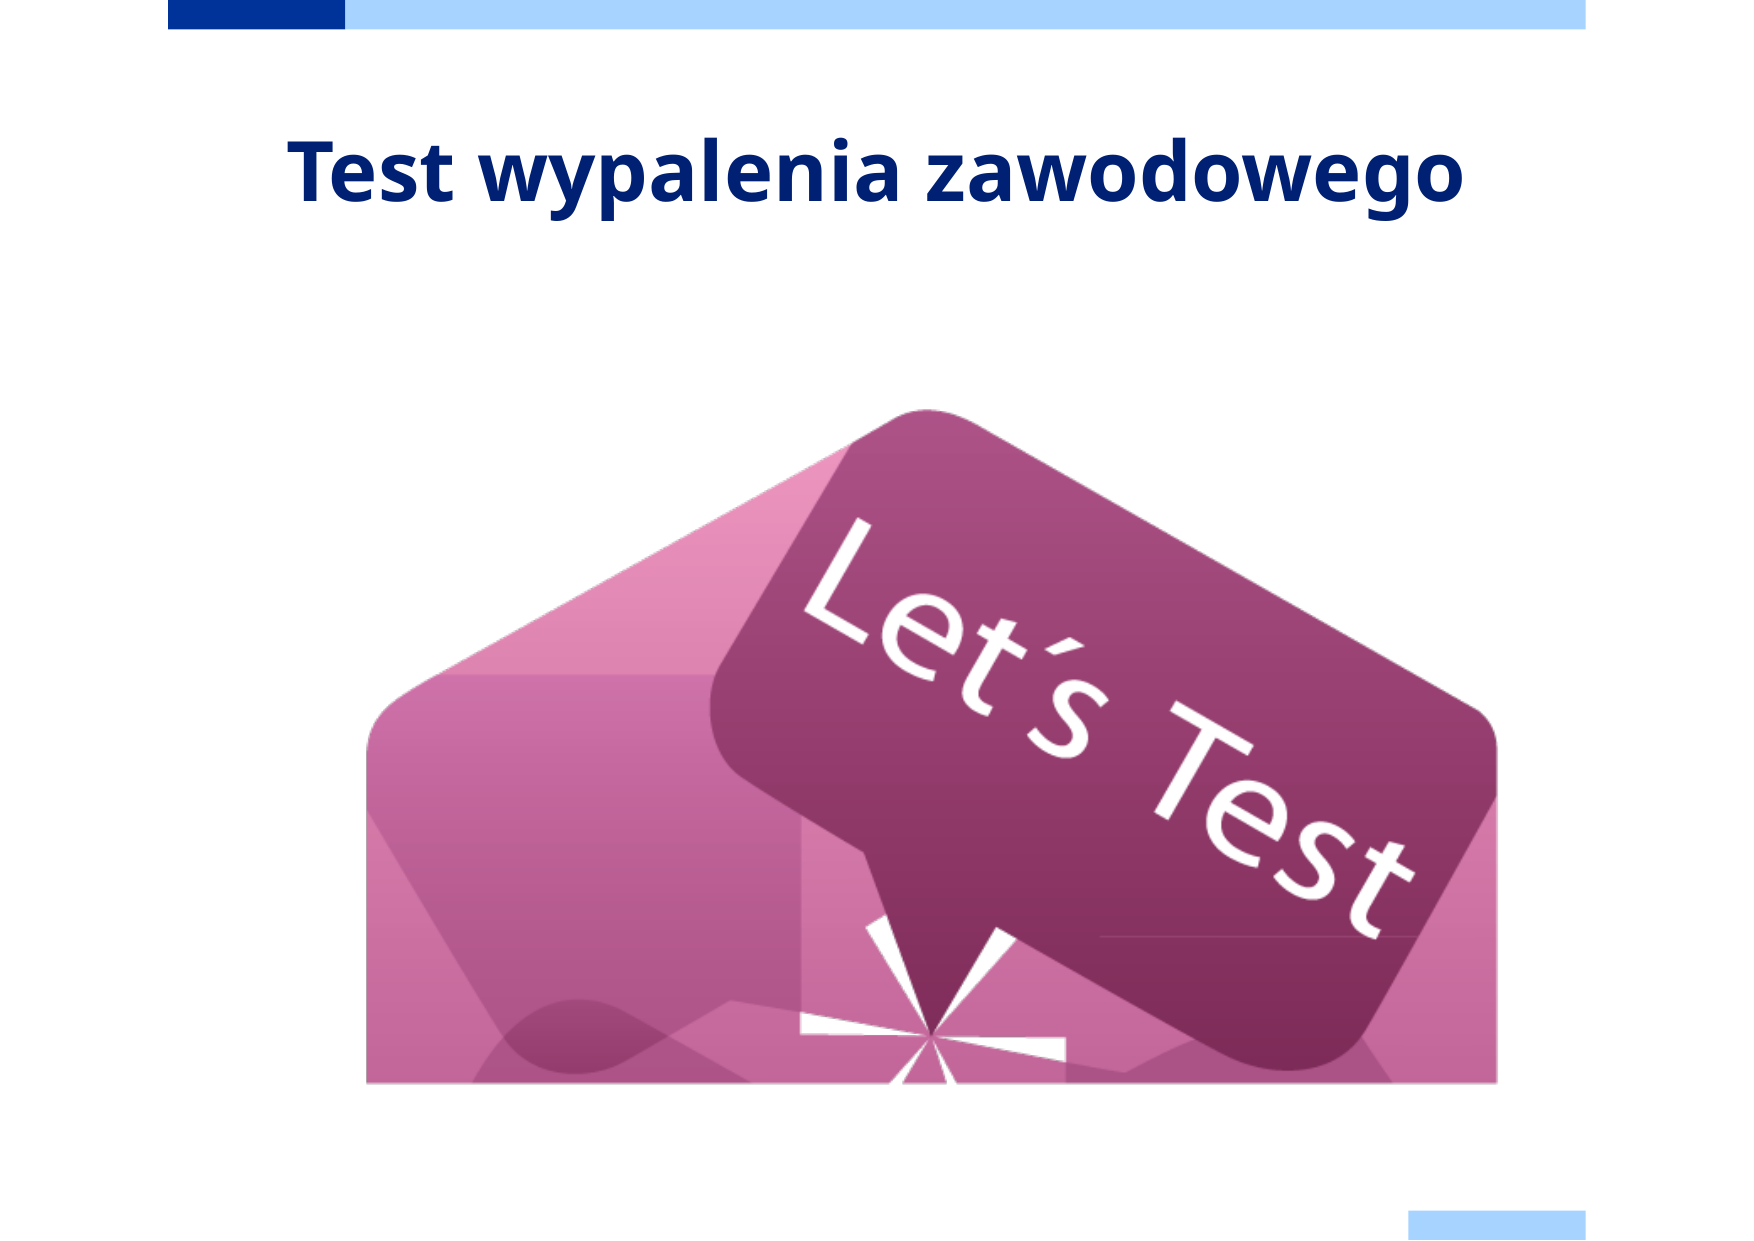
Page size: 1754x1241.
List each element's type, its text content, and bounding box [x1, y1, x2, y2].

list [345, 383, 1520, 1093]
title Test wypalenia zawodowego [138, 142, 1616, 285]
